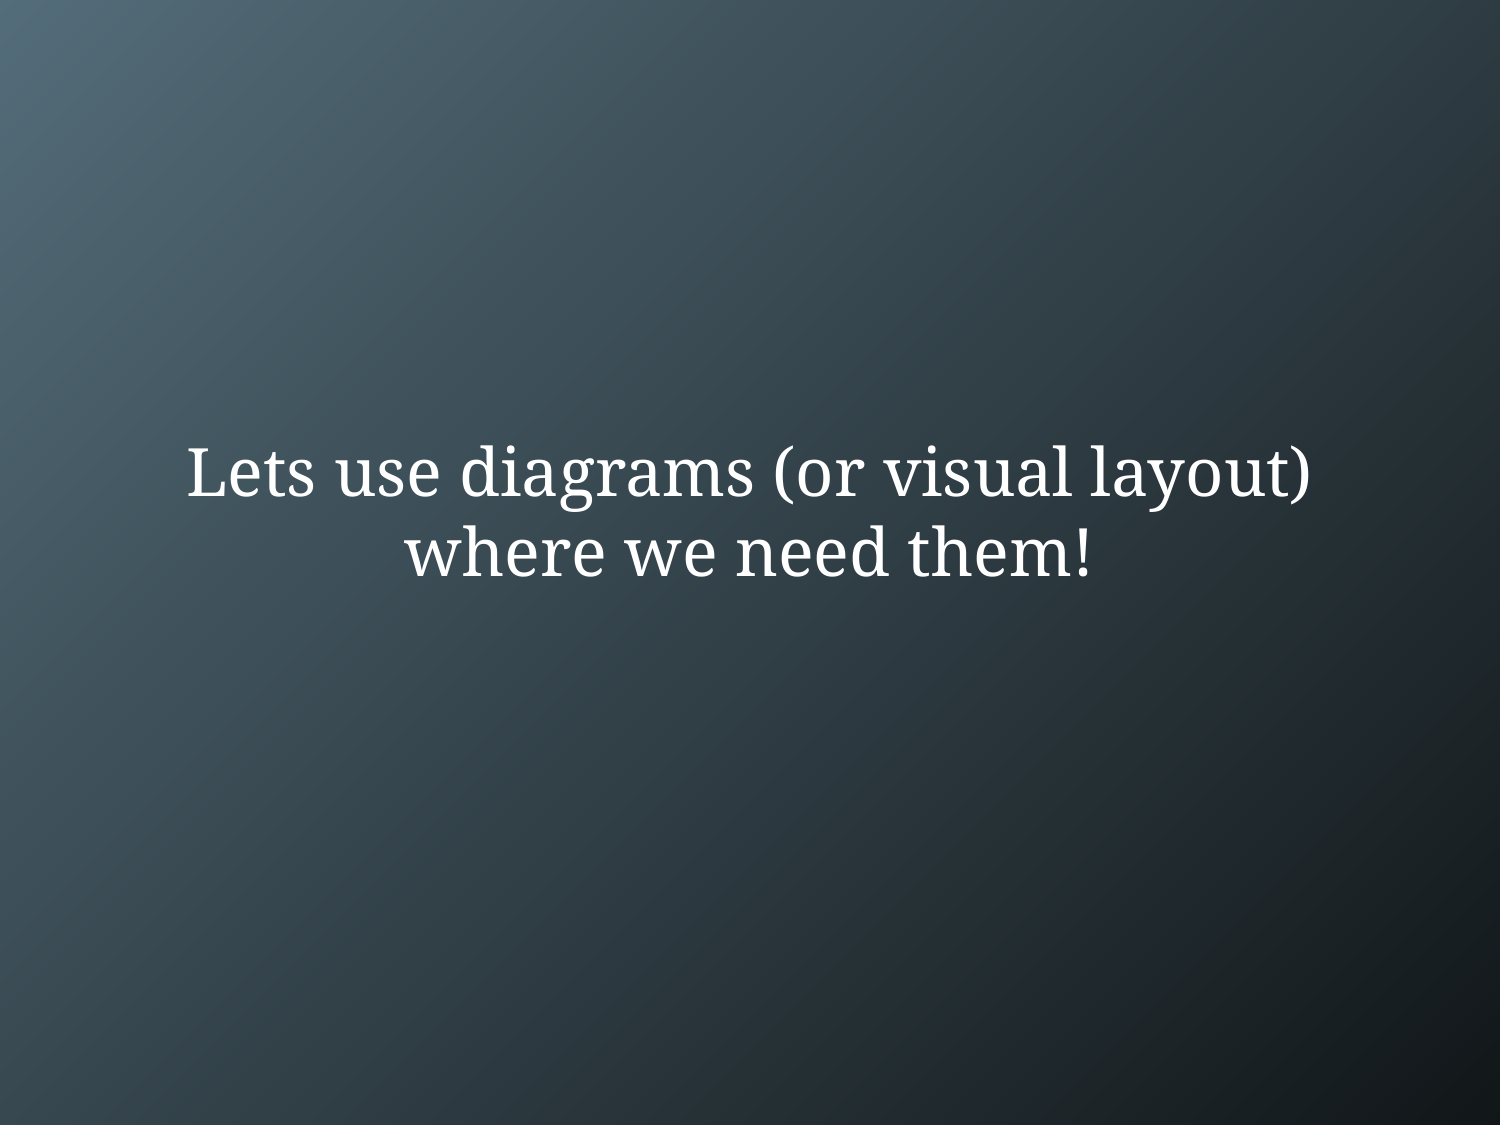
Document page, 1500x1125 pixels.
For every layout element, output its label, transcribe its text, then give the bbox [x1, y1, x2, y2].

title Lets use diagrams (or visual layout) where we need them! [112, 326, 1388, 693]
